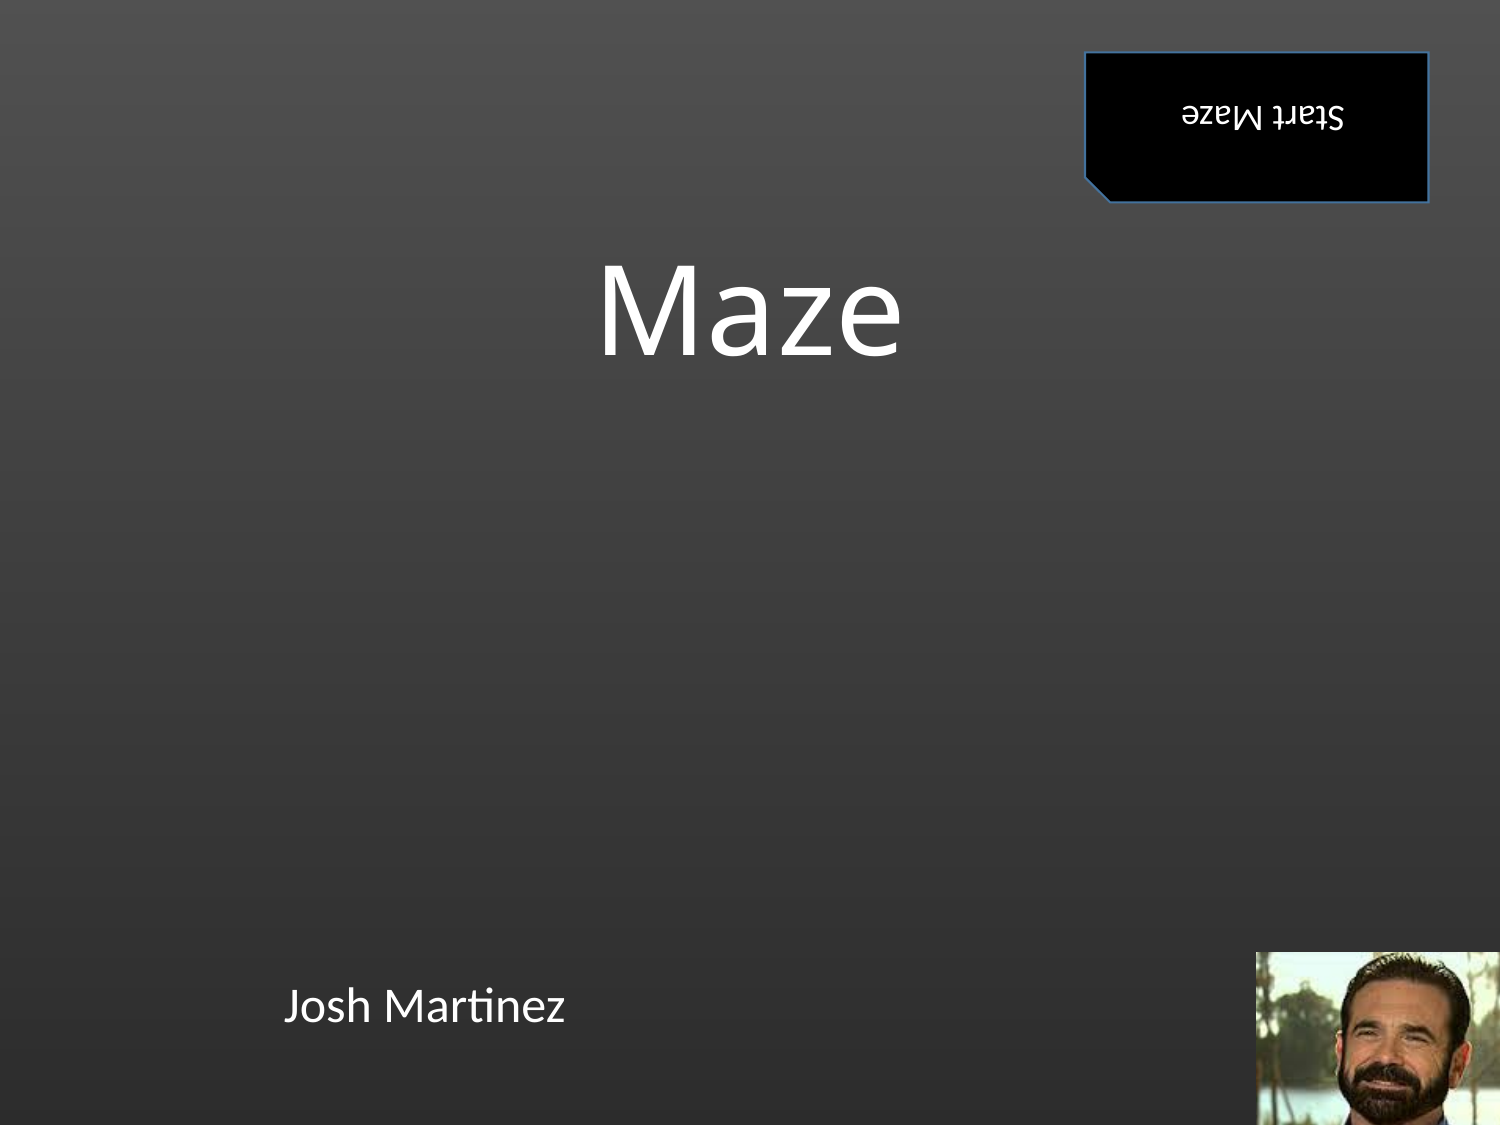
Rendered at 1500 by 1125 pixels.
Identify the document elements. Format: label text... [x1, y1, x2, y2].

title Maze [112, 184, 1388, 390]
text_box Start Maze [1083, 51, 1430, 204]
subtitle Josh Martinez [0, 971, 988, 1077]
picture [1256, 952, 1500, 1125]
